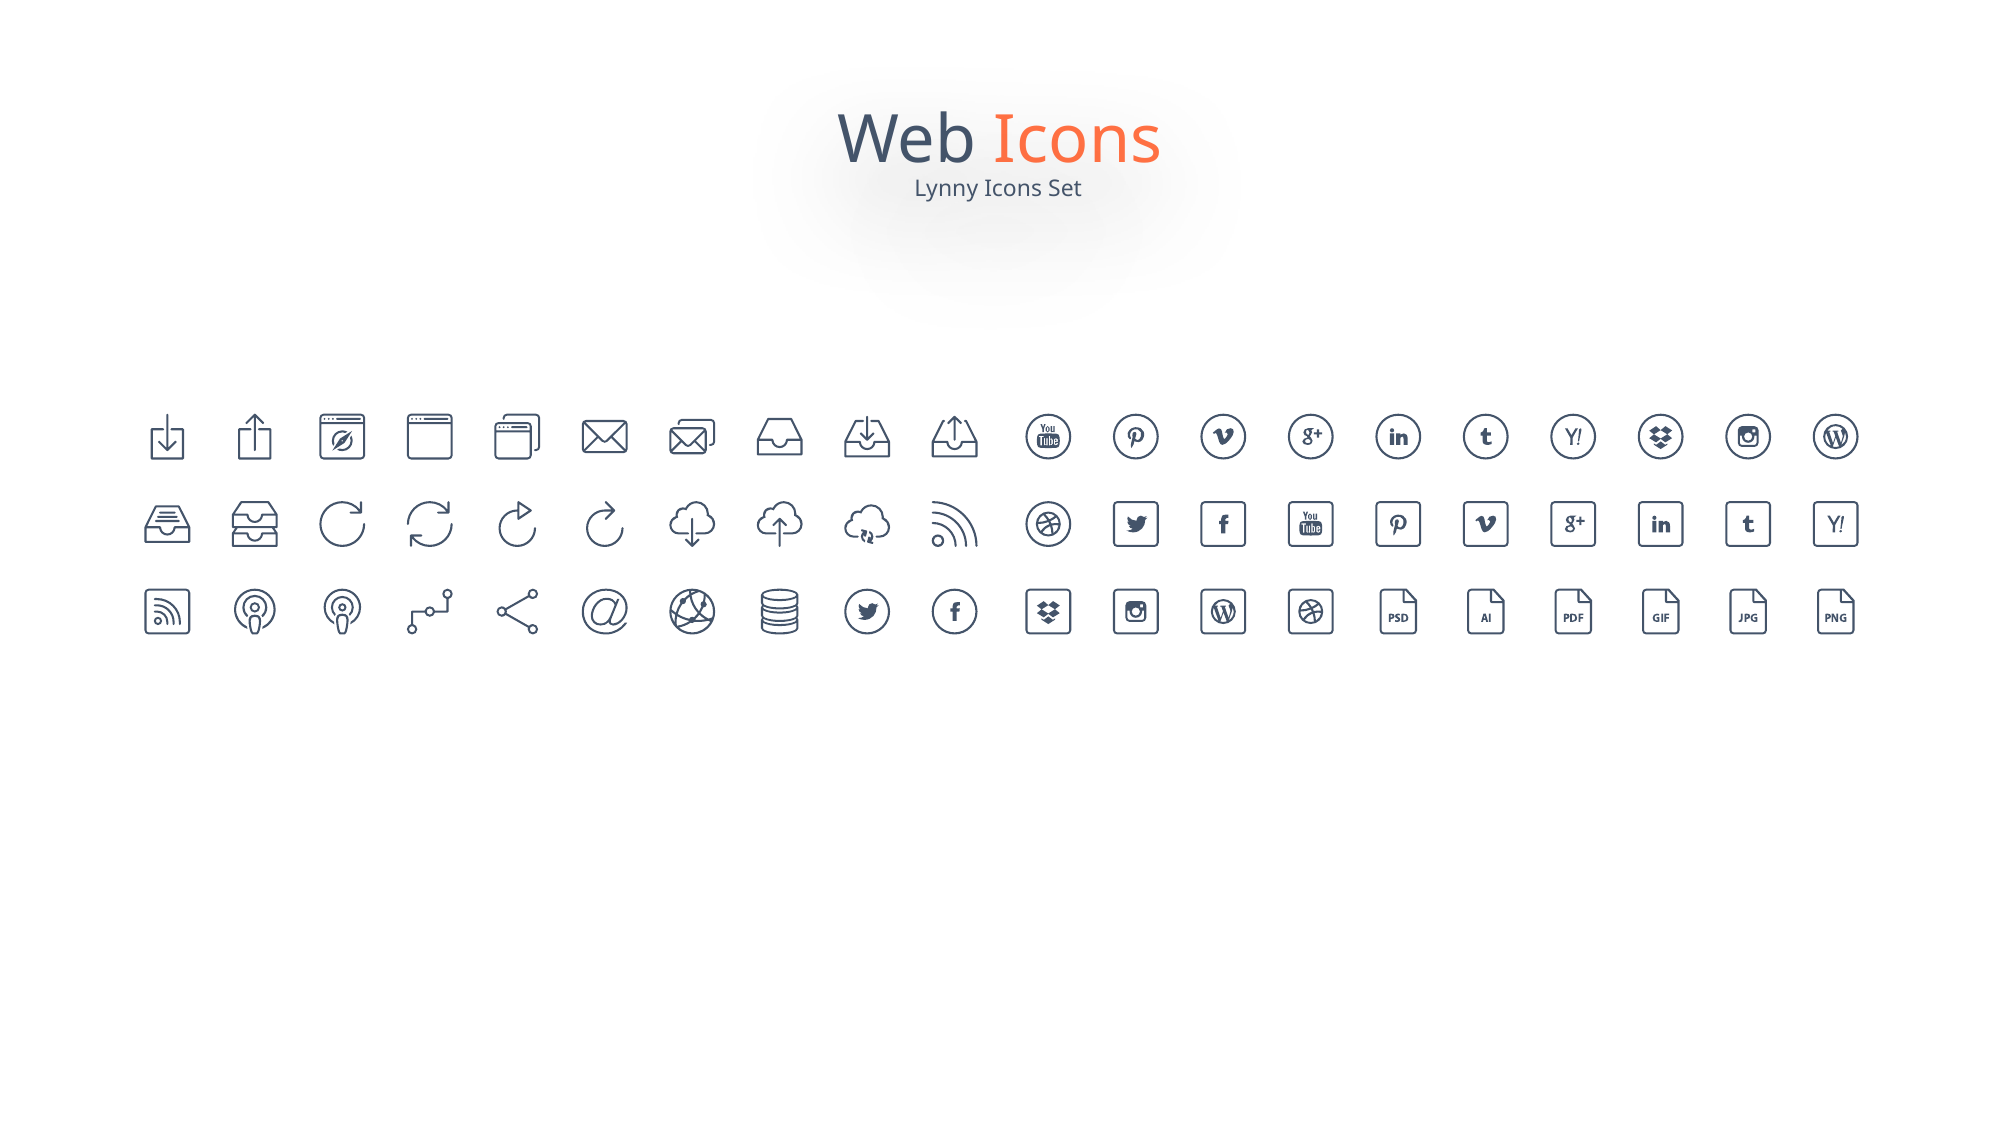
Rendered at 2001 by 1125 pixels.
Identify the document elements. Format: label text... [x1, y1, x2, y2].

text_box [669, 501, 716, 535]
text_box [1200, 588, 1247, 635]
text_box [1812, 413, 1859, 460]
text_box [931, 501, 978, 547]
text_box [157, 413, 177, 452]
text_box [760, 588, 799, 635]
text_box [772, 517, 787, 547]
text_box [1637, 413, 1684, 460]
text_box [330, 595, 354, 635]
text_box [494, 422, 532, 460]
text_box [406, 501, 450, 526]
text_box [684, 517, 700, 547]
text_box [1025, 501, 1072, 547]
text_box [844, 588, 891, 635]
text_box [581, 588, 628, 635]
text_box [867, 530, 874, 544]
text_box [844, 419, 891, 458]
text_box [1379, 588, 1418, 635]
text_box [581, 419, 628, 454]
text_box [1725, 501, 1772, 547]
text_box [1467, 588, 1505, 635]
text_box [859, 415, 875, 441]
text_box [1812, 501, 1859, 547]
text_box [1025, 413, 1072, 460]
text_box [498, 501, 537, 547]
text_box [756, 417, 803, 456]
text_box [677, 418, 716, 446]
text_box [947, 415, 962, 441]
text_box [756, 501, 803, 535]
text_box [1550, 413, 1597, 460]
text_box [1287, 413, 1334, 460]
text_box [1025, 588, 1072, 635]
text_box Web Icons [822, 88, 1178, 137]
text_box [1200, 413, 1247, 460]
text_box [669, 588, 716, 635]
text_box [1375, 501, 1422, 547]
text_box [1462, 501, 1509, 547]
text_box [245, 413, 265, 452]
text_box [1729, 588, 1767, 635]
text_box [1287, 588, 1334, 635]
text_box [669, 427, 707, 455]
text_box [1637, 501, 1684, 547]
text_box [1375, 413, 1422, 460]
text_box [1112, 588, 1159, 635]
text_box Lynny Icons Set [642, 166, 1361, 209]
text_box [931, 419, 978, 458]
text_box [502, 413, 541, 452]
text_box [586, 501, 624, 547]
text_box [319, 413, 366, 460]
text_box [844, 504, 891, 538]
text_box [1642, 588, 1680, 635]
text_box [144, 588, 191, 635]
text_box [150, 428, 185, 460]
text_box [144, 505, 191, 543]
text_box [406, 588, 453, 635]
text_box [323, 588, 362, 625]
text_box [1112, 413, 1159, 460]
text_box [406, 413, 453, 460]
text_box [1287, 501, 1334, 547]
text_box [234, 588, 276, 635]
text_box [1112, 501, 1159, 547]
text_box [496, 588, 539, 635]
text_box [1462, 413, 1509, 460]
text_box [231, 501, 278, 547]
text_box [319, 501, 366, 547]
text_box [409, 522, 453, 547]
text_box [1554, 588, 1593, 635]
text_box [860, 529, 868, 543]
text_box [1817, 588, 1855, 635]
text_box [931, 588, 978, 635]
text_box [1200, 501, 1247, 547]
text_box [1550, 501, 1597, 547]
text_box [238, 428, 272, 460]
text_box [1725, 413, 1772, 460]
